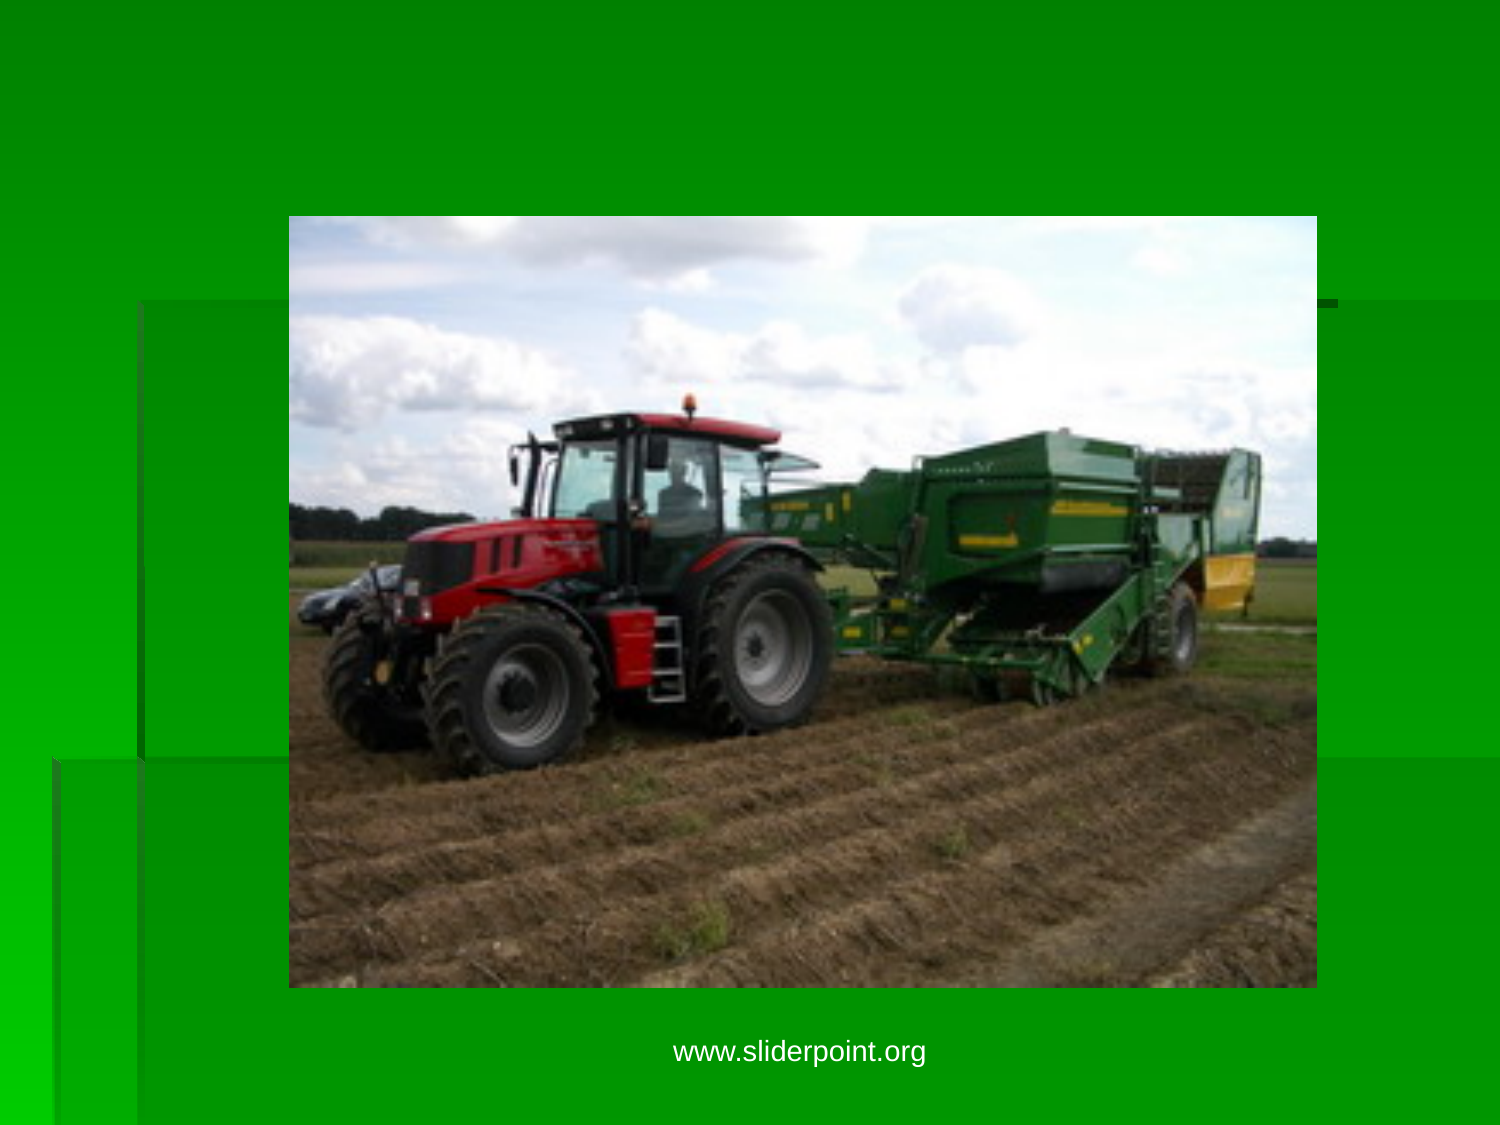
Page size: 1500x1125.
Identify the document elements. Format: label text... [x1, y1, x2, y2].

picture [289, 216, 1318, 988]
footer www.sliderpoint.org [562, 1024, 1038, 1103]
